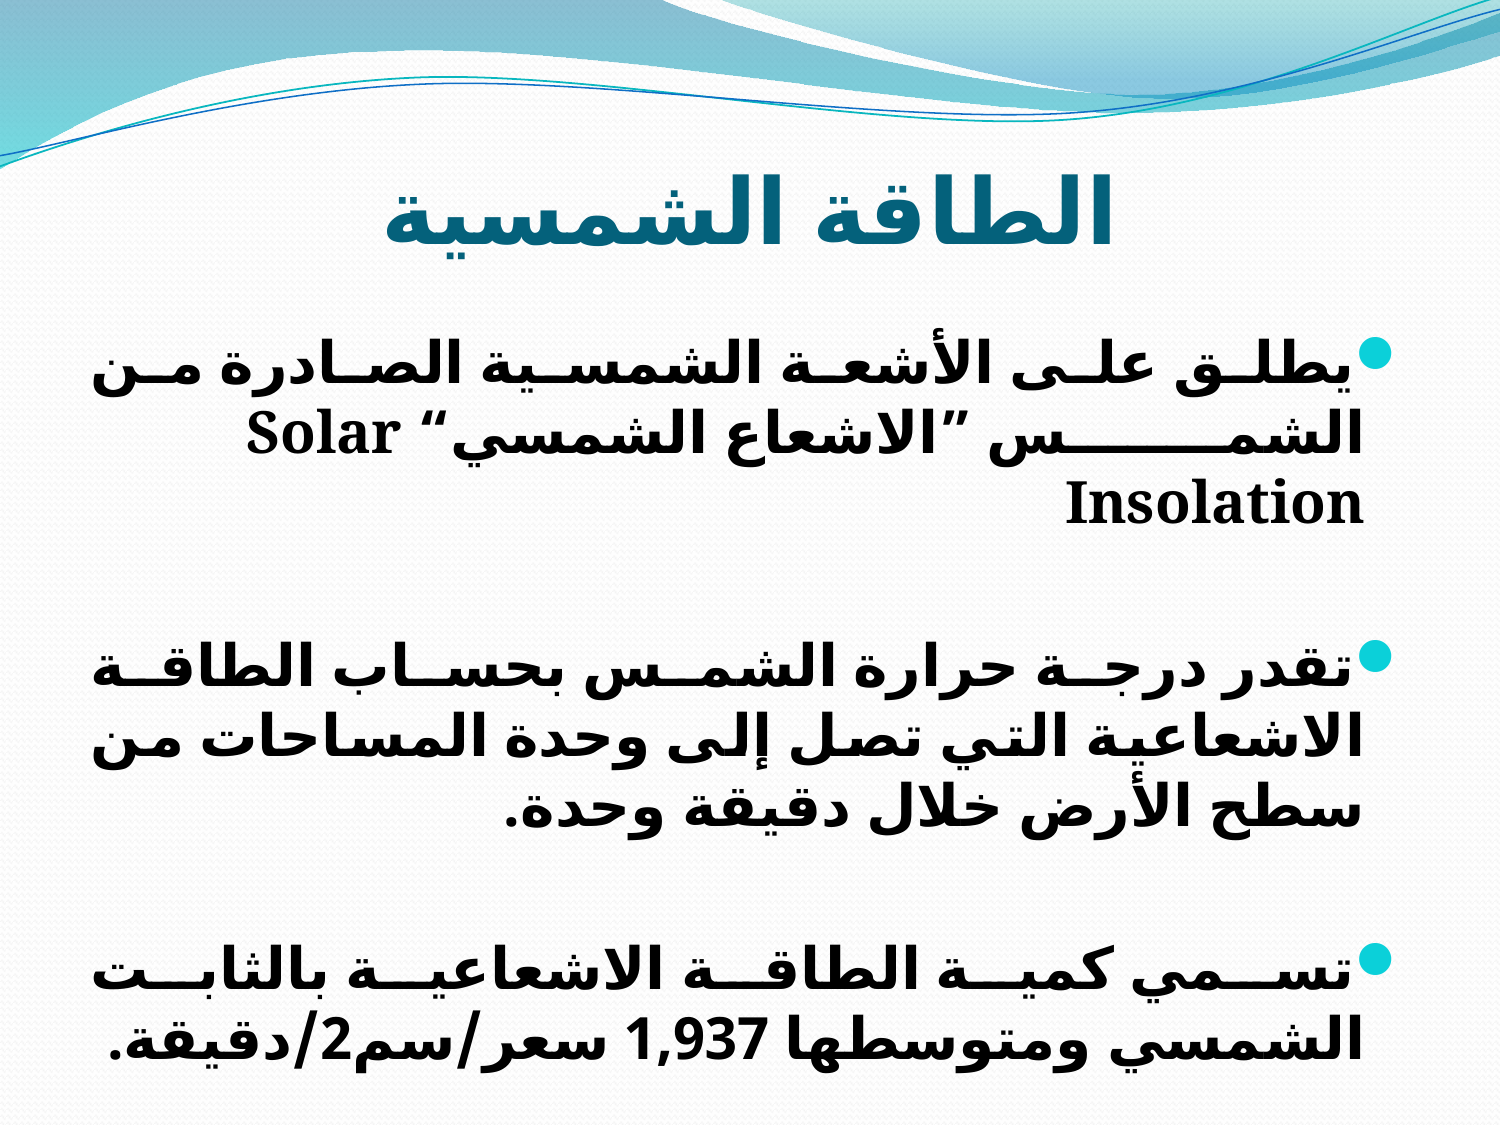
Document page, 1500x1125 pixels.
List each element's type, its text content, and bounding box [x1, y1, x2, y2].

title الطاقة الشمسية [75, 115, 1425, 263]
list يطلق على الأشعة الشمسية الصادرة من الشمس ”الاشعاع الشمسي“ Solar Insolation تقدر درجة حرارة الشمس بحساب الطاقة الاشعاعية التي تصل إلى وحدة المساحات من سطح الأرض خلال دقيقة وحدة. تسمي كمية الطاقة الاشعاعية بالثابت الشمسي ومتوسطها 1,937 سعر/سم2/دقيقة. [75, 317, 1425, 1038]
